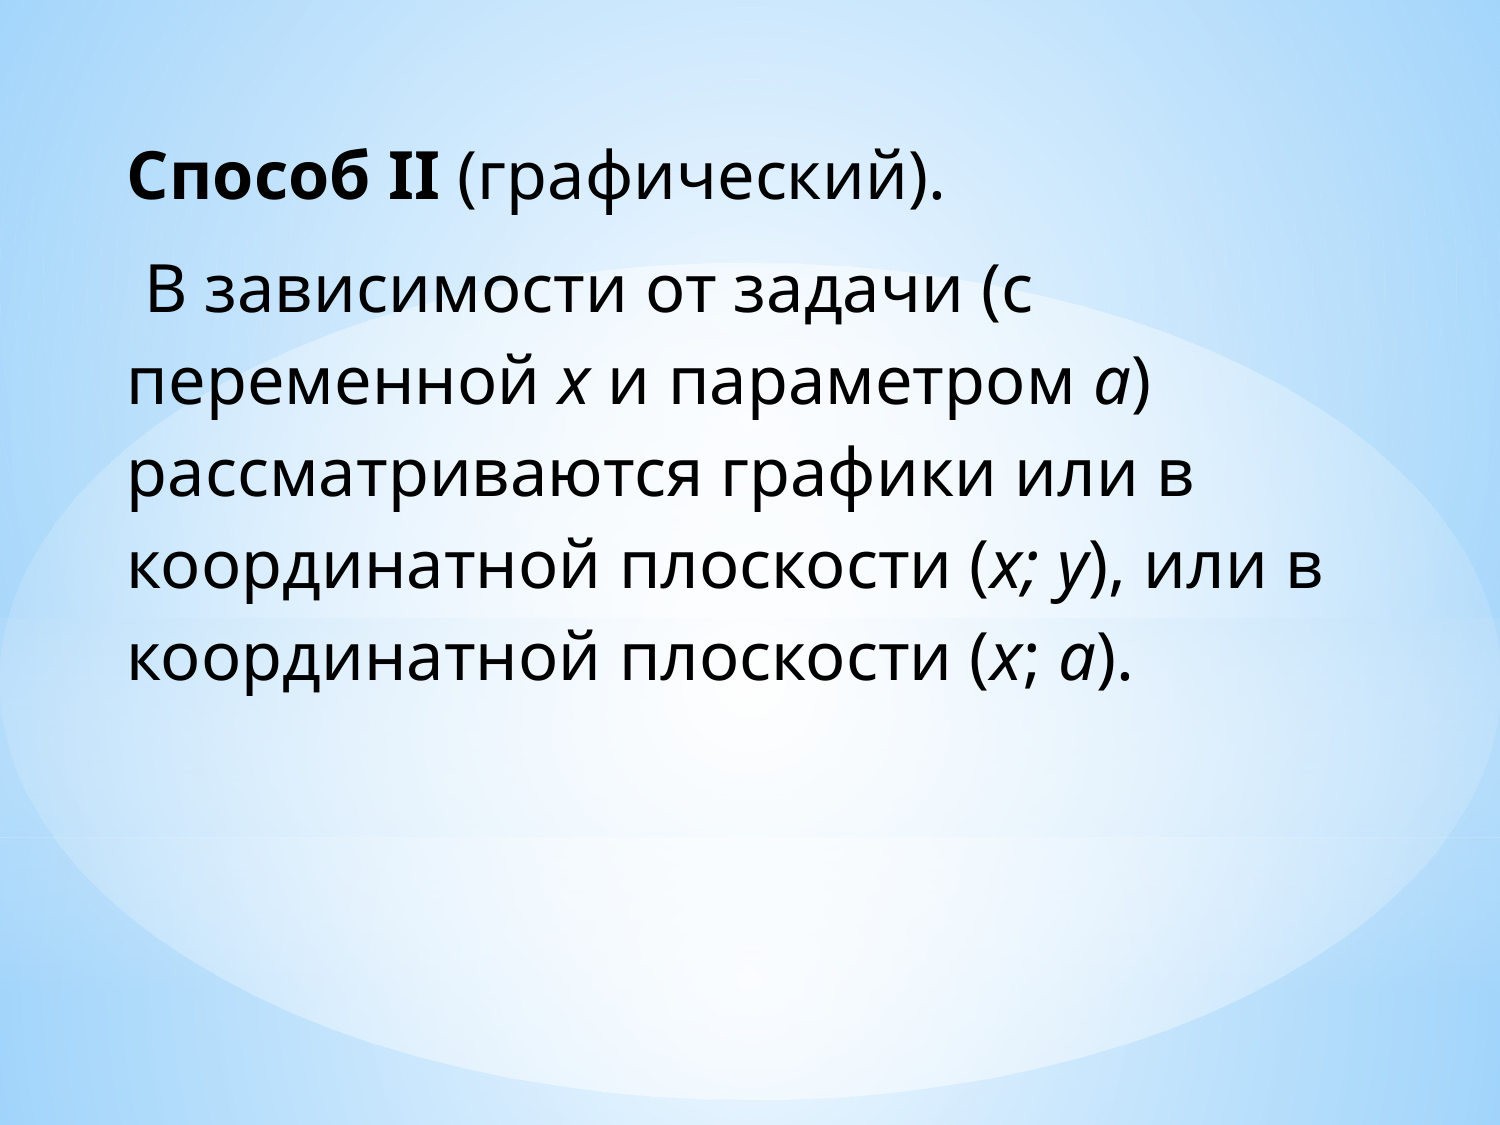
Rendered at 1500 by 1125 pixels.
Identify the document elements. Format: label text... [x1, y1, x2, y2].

text_box Способ II (графический). В зависимости от задачи (с переменной x и параметром a) рассматриваются графики или в координатной плоскости (x; y), или в координатной плоскости (x; a). [112, 113, 1447, 701]
